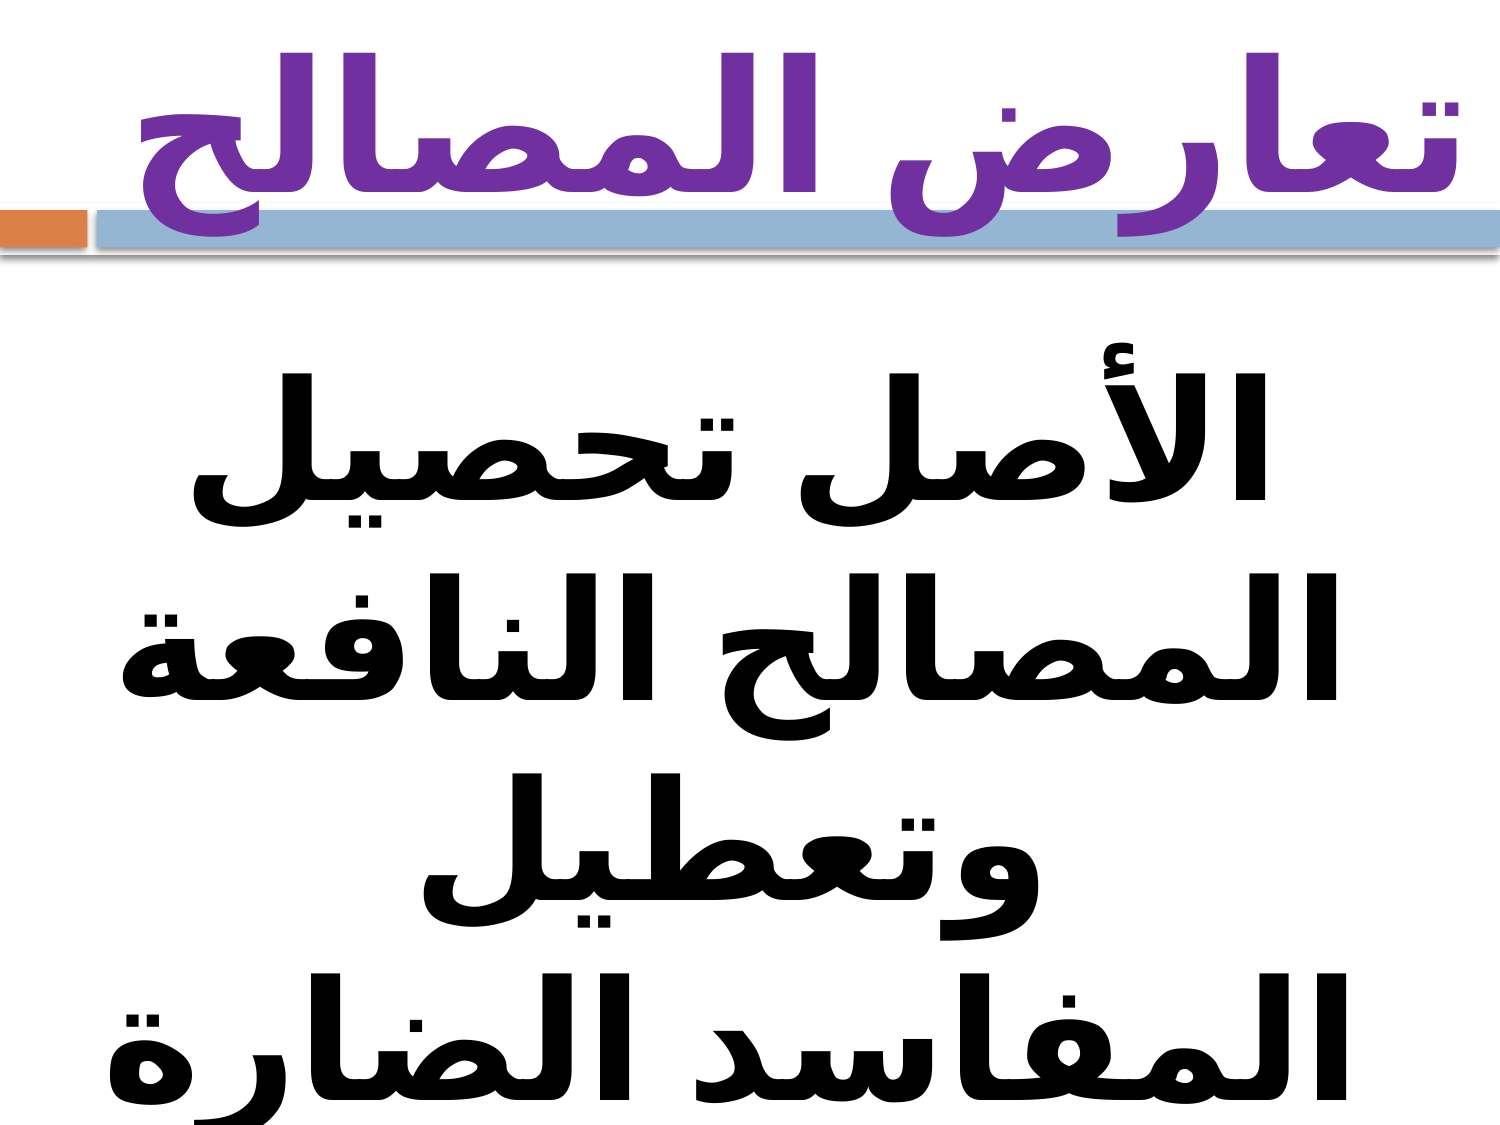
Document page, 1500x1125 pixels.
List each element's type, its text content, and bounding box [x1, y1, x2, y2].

list الأصل تحصيل المصالح النافعة وتعطيل المفاسد الضارة [76, 326, 1500, 1071]
title تعارض المصالح [100, 37, 1500, 200]
